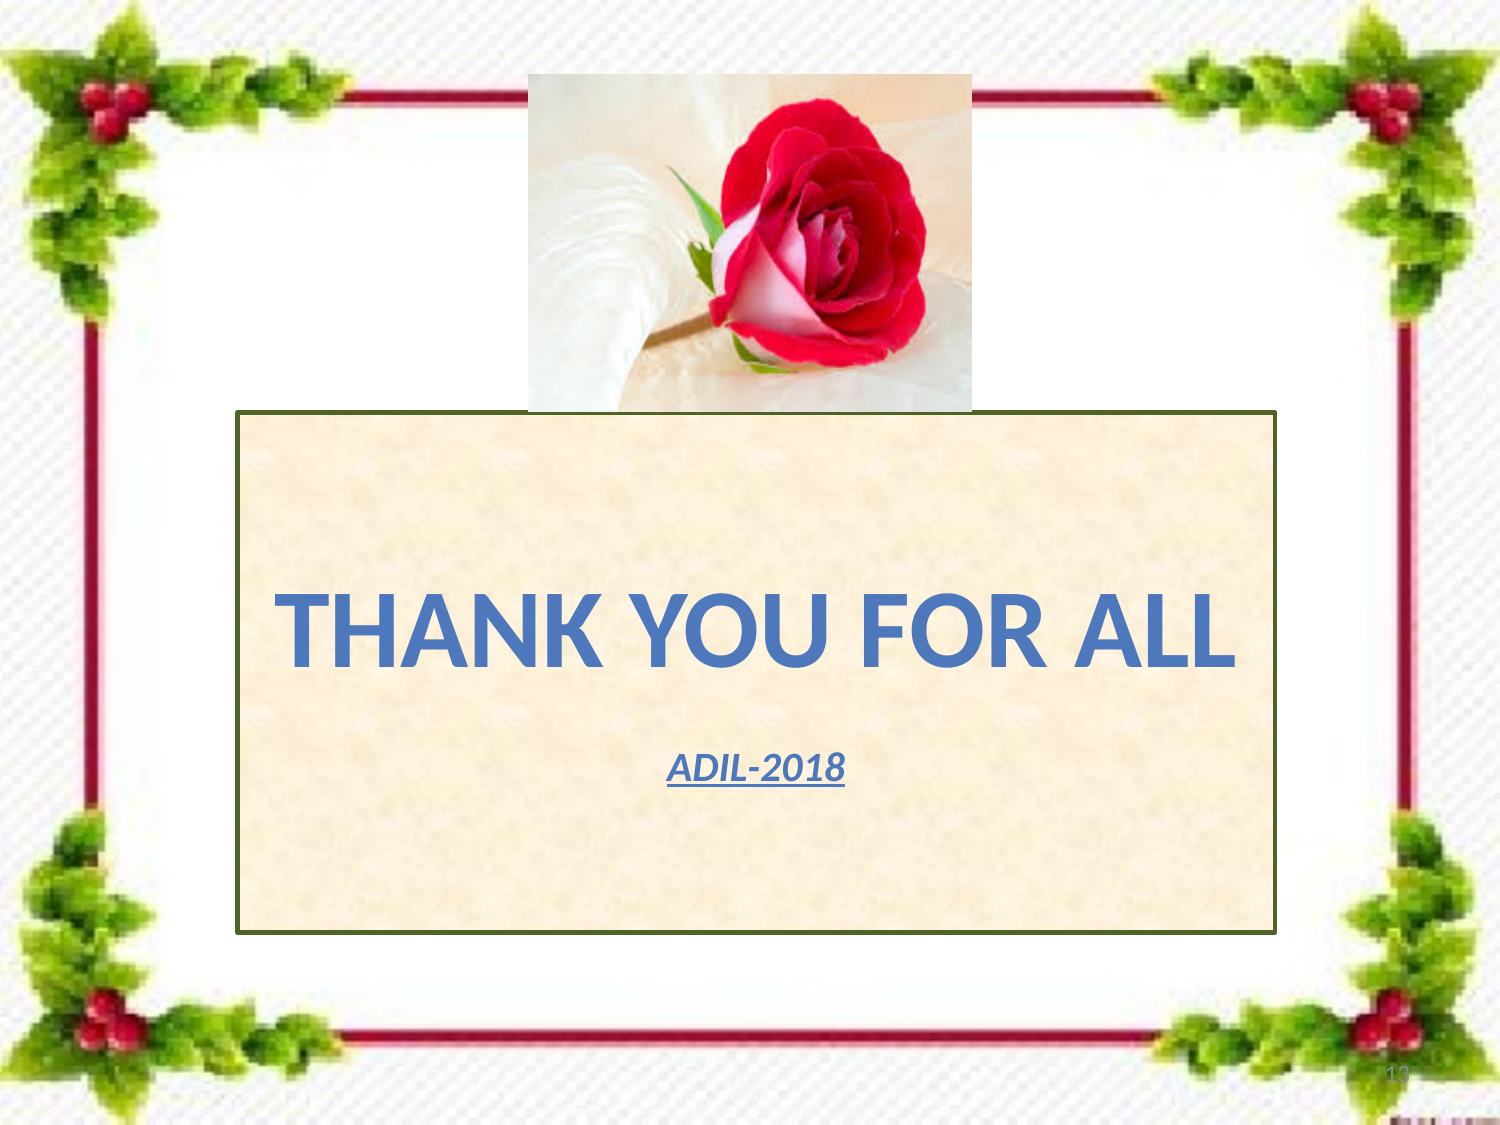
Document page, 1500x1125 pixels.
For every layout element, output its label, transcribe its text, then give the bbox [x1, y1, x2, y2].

slide_number 13 [1074, 1042, 1425, 1103]
text_box Thank You For All Adil-2018 [235, 410, 1277, 935]
picture [0, 0, 1500, 1125]
